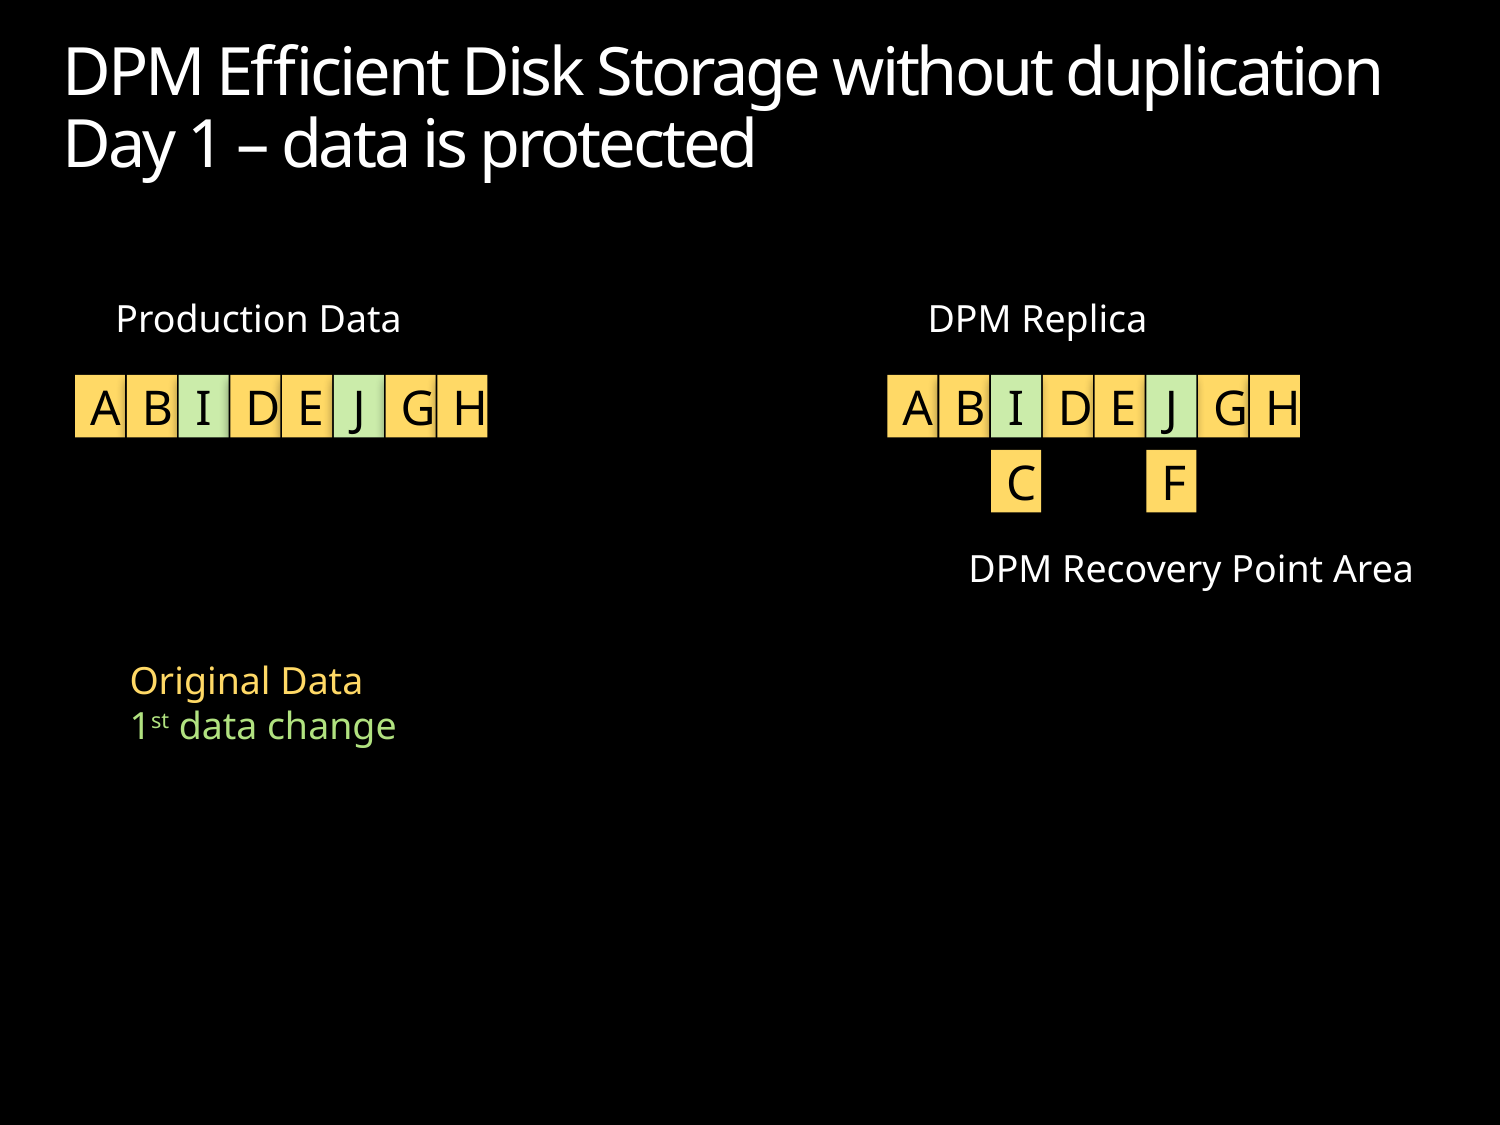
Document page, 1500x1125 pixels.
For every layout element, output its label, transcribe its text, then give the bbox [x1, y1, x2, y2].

text_box D [230, 374, 281, 438]
text_box Original Data 1st data change [114, 649, 412, 755]
text_box C [991, 449, 1042, 513]
text_box G [385, 374, 436, 438]
text_box DPM Replica [912, 287, 1163, 348]
text_box F [1146, 449, 1197, 513]
text_box E [1094, 374, 1145, 438]
text_box B [126, 374, 177, 438]
text_box I [991, 374, 1042, 438]
title DPM Efficient Disk Storage without duplication Day 1 – data is protected [62, 37, 1438, 184]
text_box I [178, 374, 229, 438]
text_box Production Data [100, 287, 417, 348]
text_box J [1146, 374, 1197, 438]
text_box E [282, 374, 333, 438]
text_box D [1042, 374, 1093, 438]
text_box A [887, 374, 938, 438]
text_box H [437, 374, 488, 438]
text_box H [1250, 374, 1300, 438]
text_box G [1198, 374, 1249, 438]
text_box DPM Recovery Point Area [953, 537, 1430, 598]
text_box B [939, 374, 990, 438]
text_box J [333, 374, 384, 438]
text_box A [75, 374, 125, 438]
